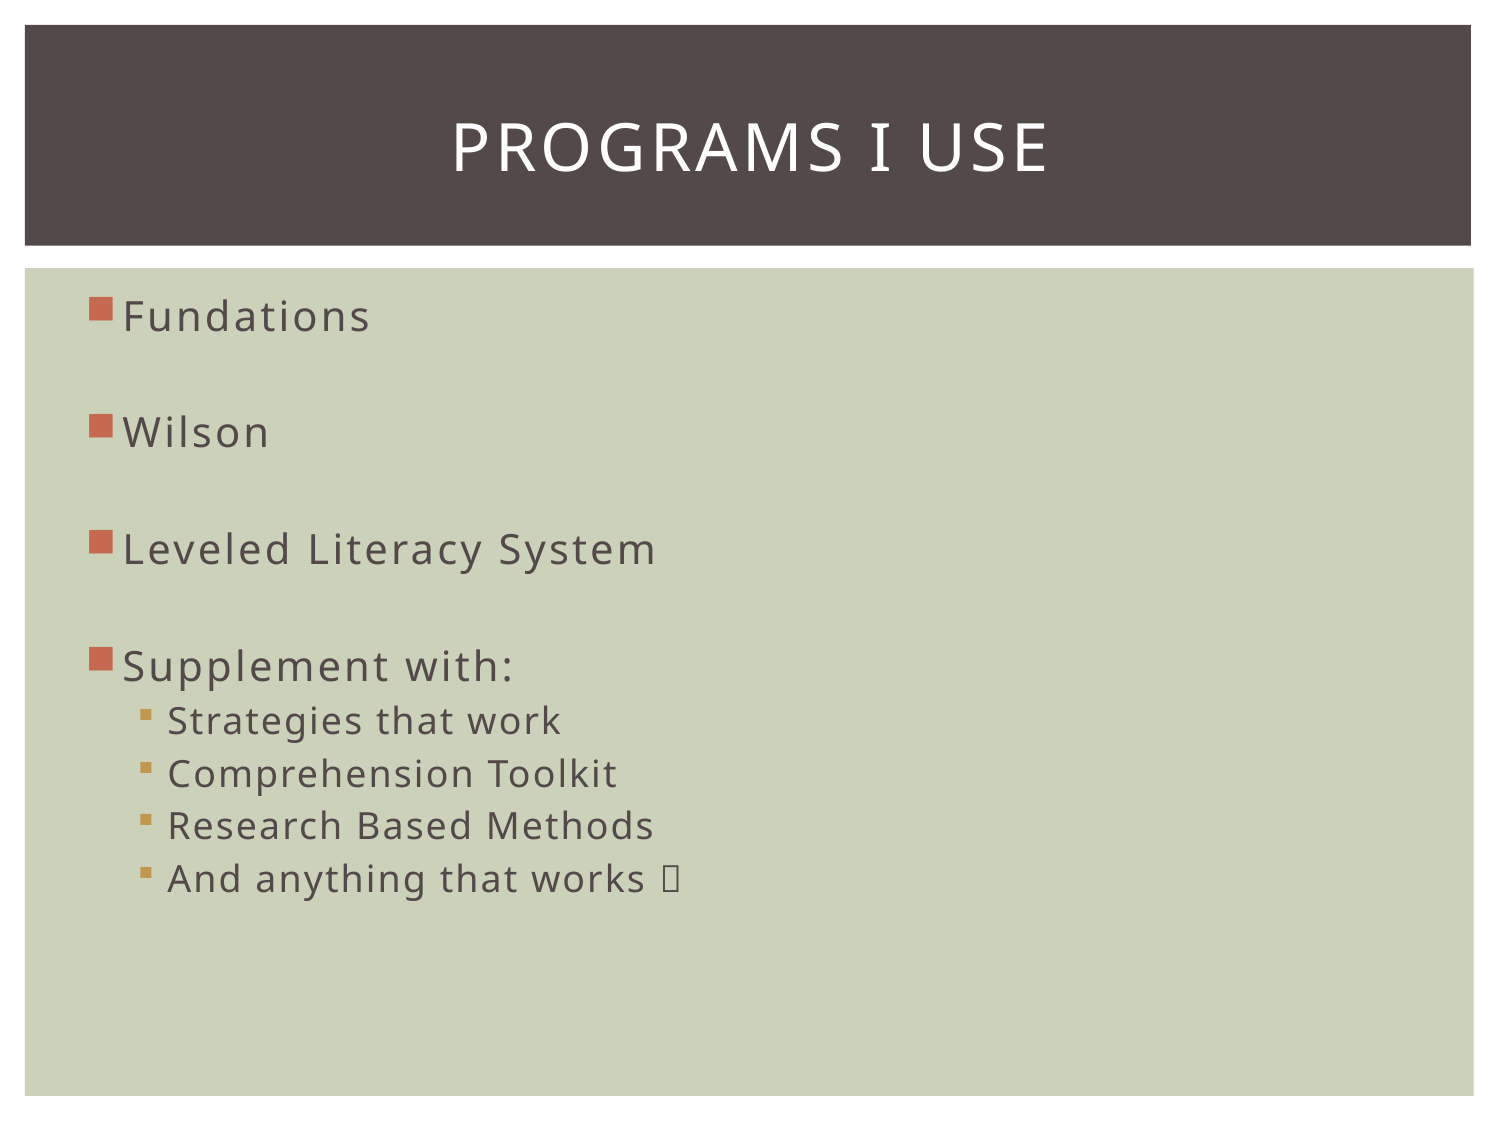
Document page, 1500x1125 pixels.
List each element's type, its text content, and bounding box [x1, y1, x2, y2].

list Fundations Wilson Leveled Literacy System Supplement with: Strategies that work Comprehension Toolkit Research Based Methods And anything that works  [62, 281, 1442, 1005]
title Programs I use [62, 58, 1438, 232]
